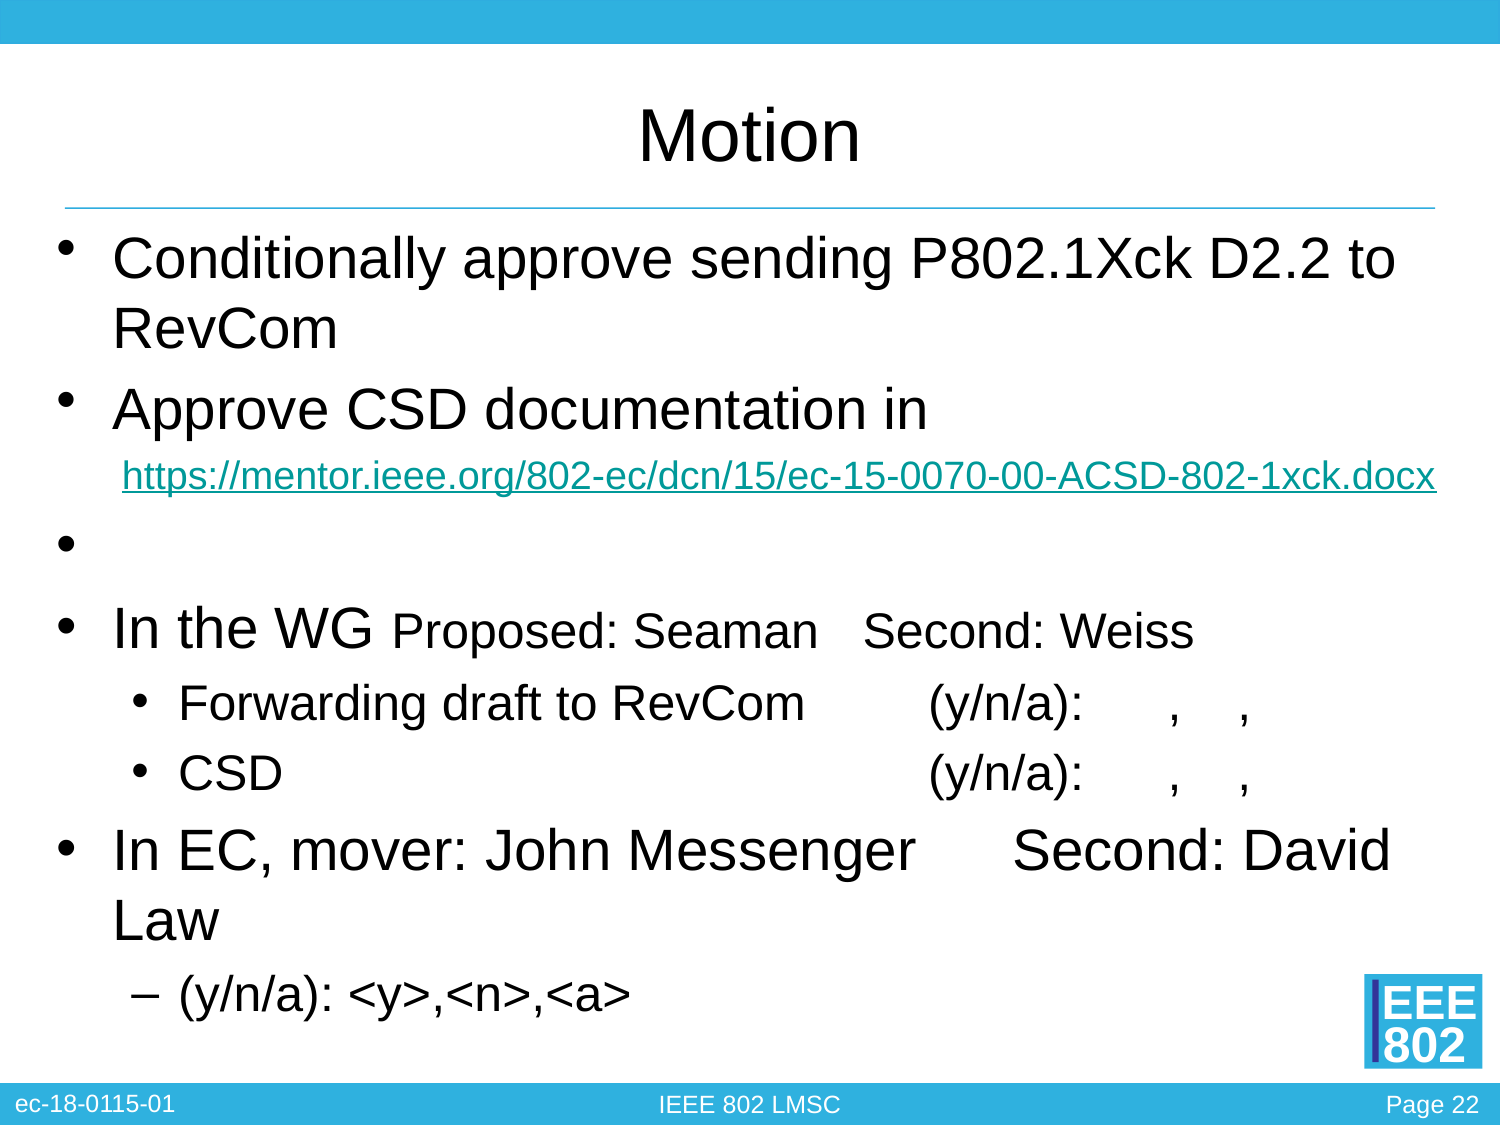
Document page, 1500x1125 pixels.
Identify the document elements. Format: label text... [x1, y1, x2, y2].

title Motion [75, 66, 1425, 197]
list Conditionally approve sending P802.1Xck D2.2 to RevCom Approve CSD documentation in https://mentor.ieee.org/802-ec/dcn/15/ec-15-0070-00-ACSD-802-1xck.docx In the WG Proposed: Seaman Second: Weiss Forwarding draft to RevCom (y/n/a): , , CSD (y/n/a): , , In EC, mover: John Messenger Second: David Law (y/n/a): <y>,<n>,<a> [41, 212, 1500, 1068]
